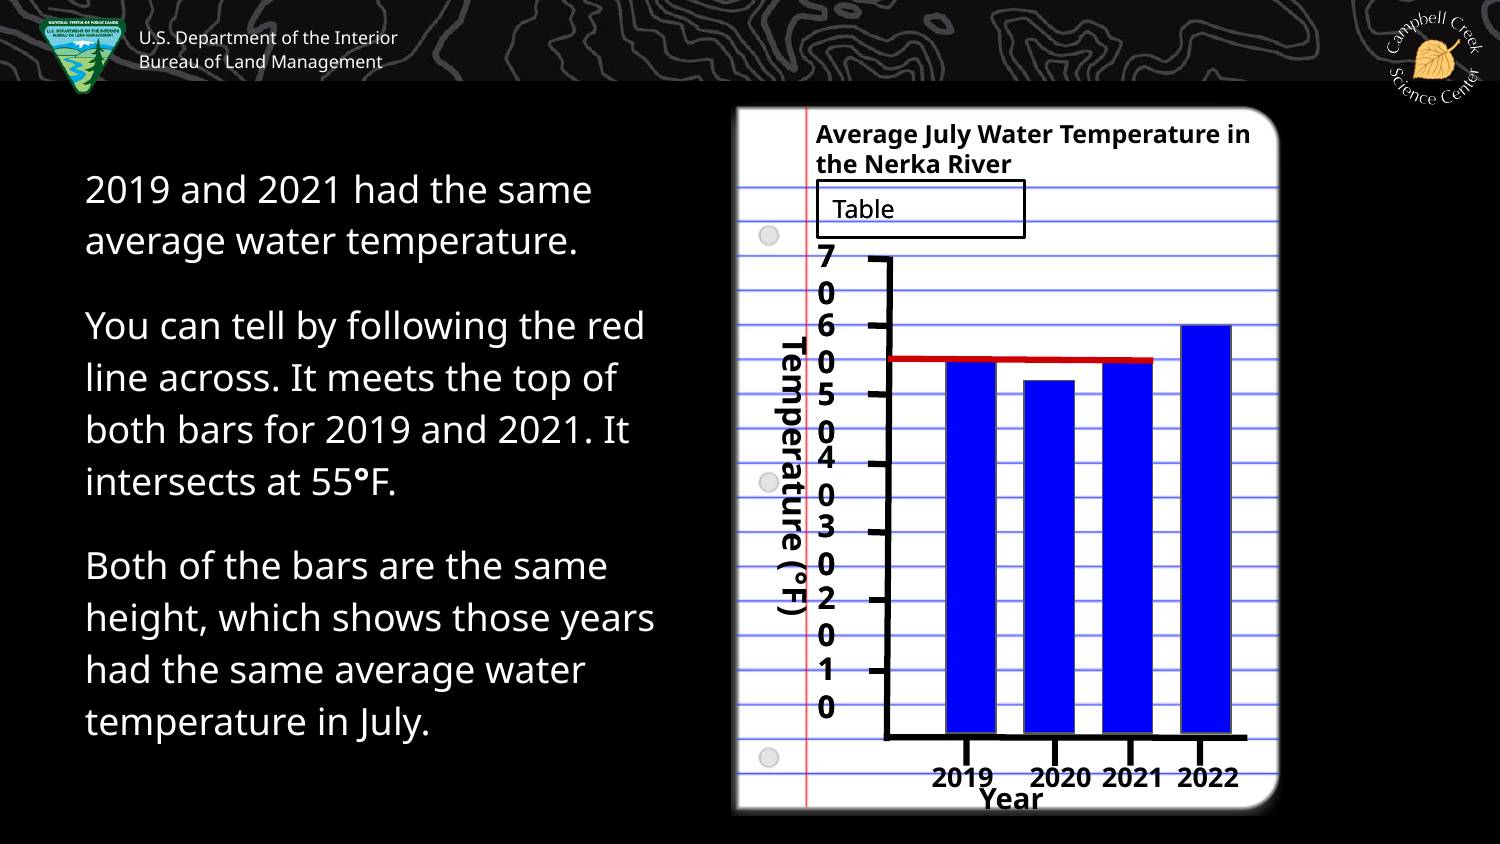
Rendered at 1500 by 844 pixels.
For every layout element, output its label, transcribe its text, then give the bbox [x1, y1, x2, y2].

list 2019 and 2021 had the same average water temperature. You can tell by following the red line across. It meets the top of both bars for 2019 and 2021. It intersects at 55°F. Both of the bars are the same height, which shows those years had the same average water temperature in July. [69, 143, 690, 787]
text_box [730, 101, 1282, 816]
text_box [0, 0, 1500, 105]
